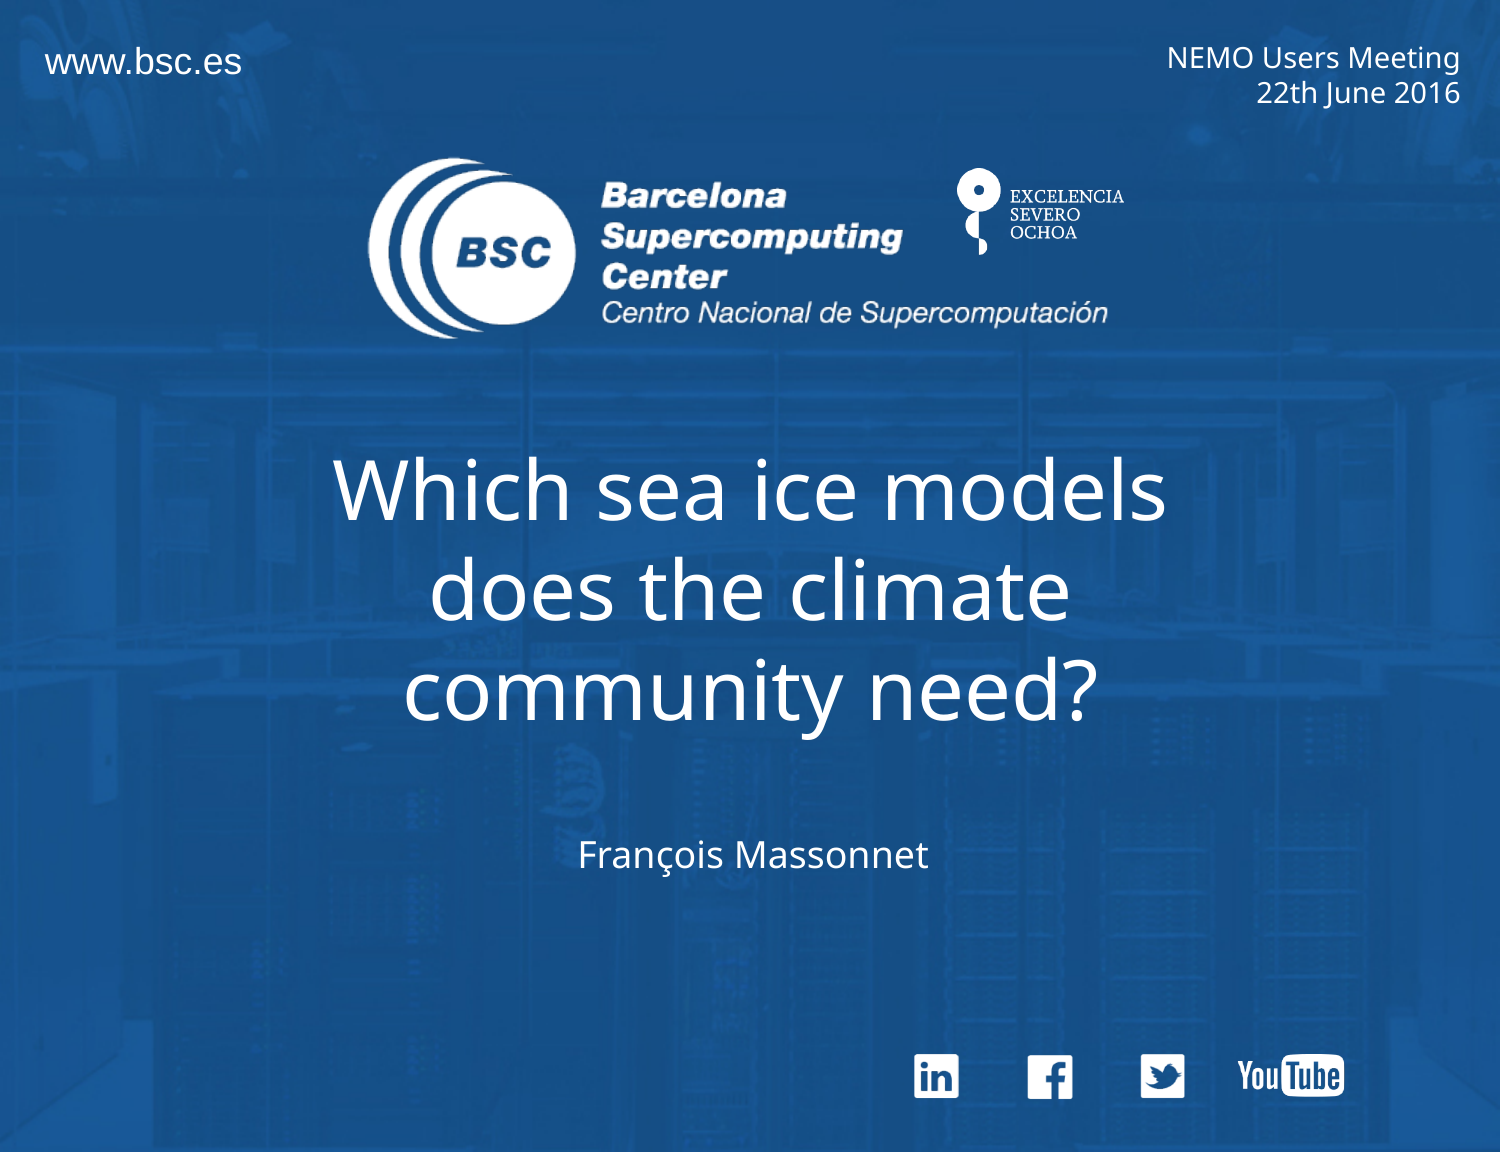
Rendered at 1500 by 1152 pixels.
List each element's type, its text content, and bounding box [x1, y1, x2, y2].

picture [0, 0, 1500, 1152]
text_box Which sea ice models does the climate community need? [307, 406, 1194, 768]
text_box François Massonnet [221, 823, 1285, 906]
text_box NEMO Users Meeting 22th June 2016 [1074, 32, 1476, 101]
